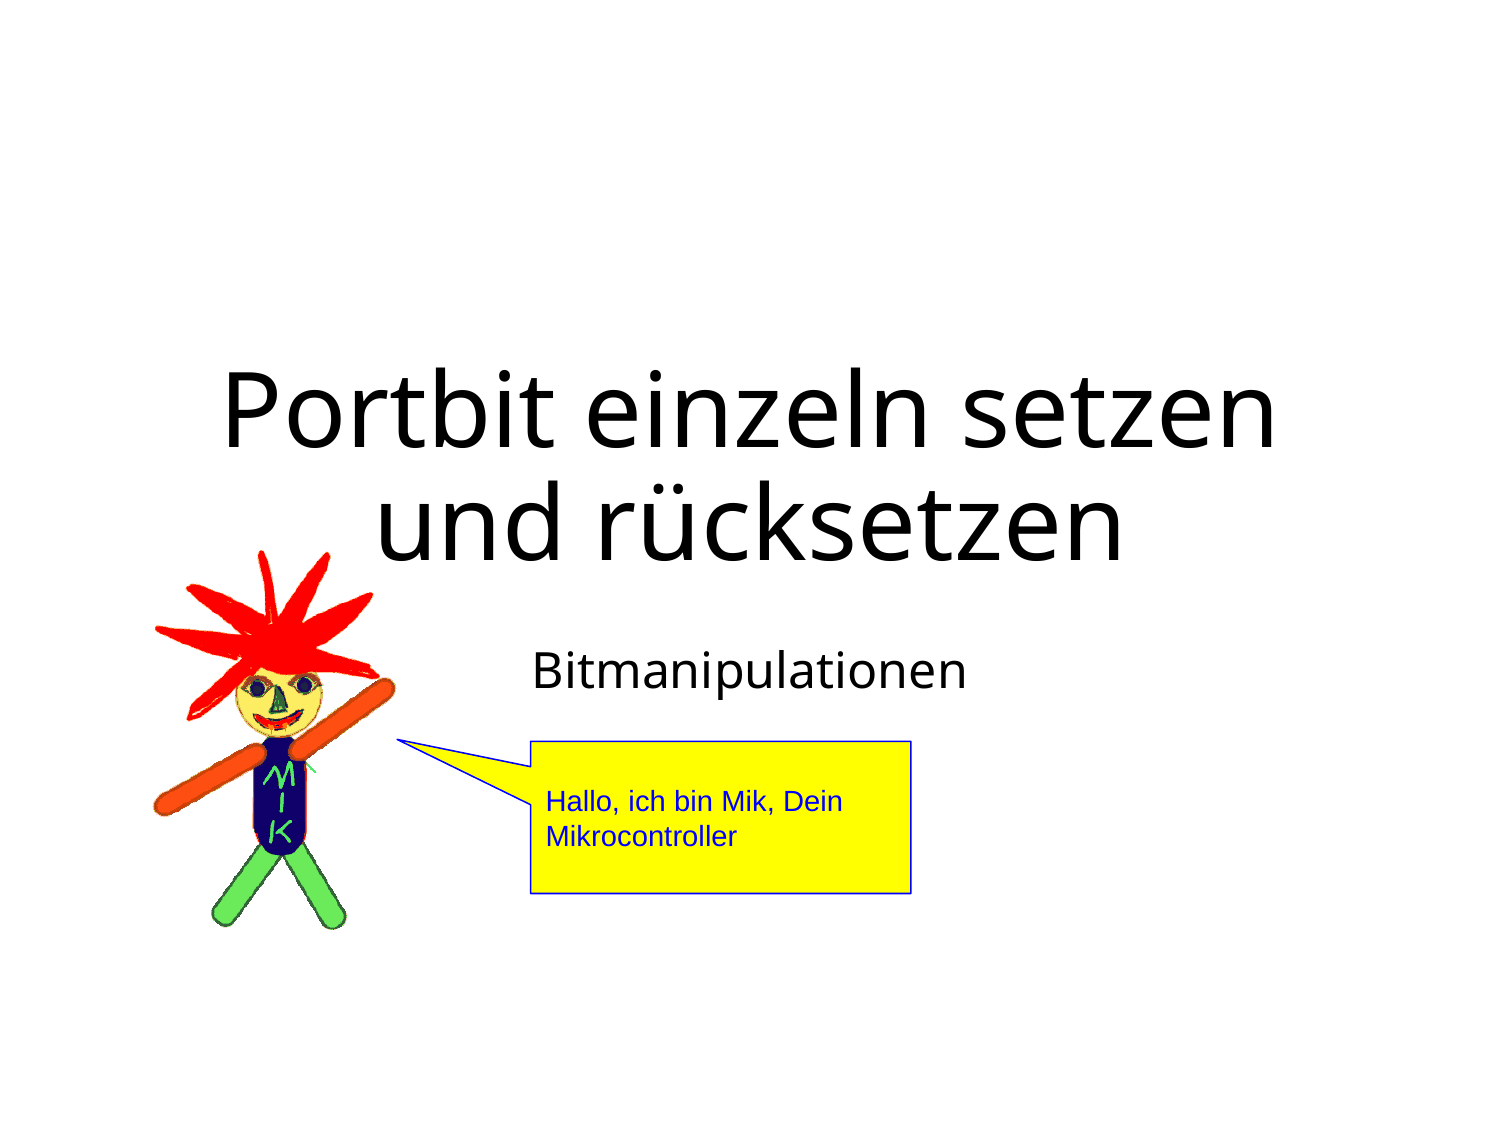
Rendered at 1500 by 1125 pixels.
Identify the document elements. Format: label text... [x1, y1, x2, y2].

picture [128, 540, 412, 939]
title Portbit einzeln setzen und rücksetzen [112, 349, 1388, 592]
text_box Hallo, ich bin Mik, Dein Mikrocontroller [416, 741, 911, 894]
subtitle Bitmanipulationen [416, 637, 1276, 926]
